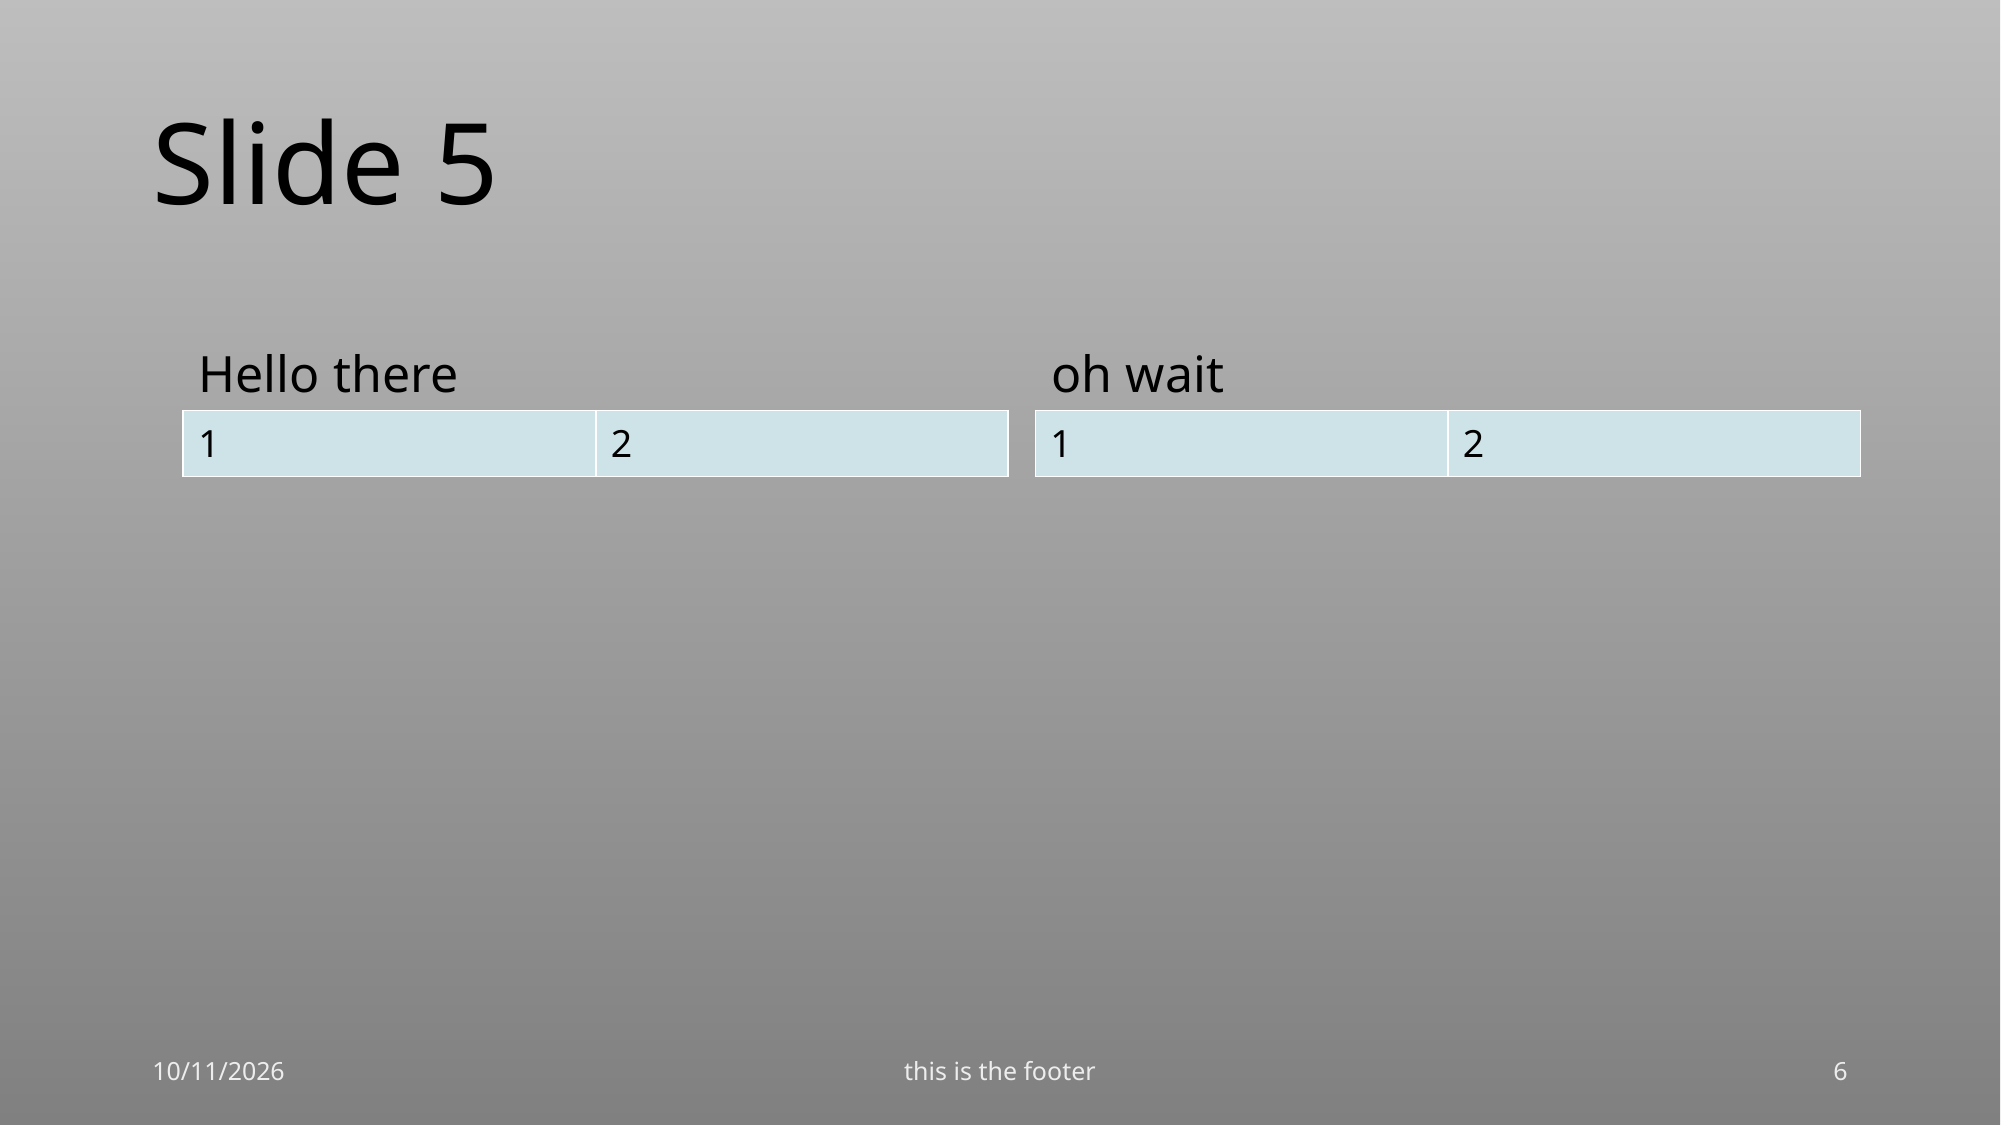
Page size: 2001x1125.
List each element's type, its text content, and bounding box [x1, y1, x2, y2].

list Hello there [183, 275, 1009, 410]
list oh wait [1036, 275, 1863, 411]
table_header 1 [184, 411, 595, 476]
footer this is the footer [662, 1042, 1338, 1103]
table_header 2 [597, 411, 1007, 476]
picture [0, 0, 2001, 1125]
table_header 1 [1036, 411, 1447, 476]
title Slide 5 [137, 59, 1863, 278]
table_header 2 [1449, 411, 1860, 476]
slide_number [137, 1042, 588, 1103]
slide_number ‹#› [1412, 1042, 1863, 1103]
